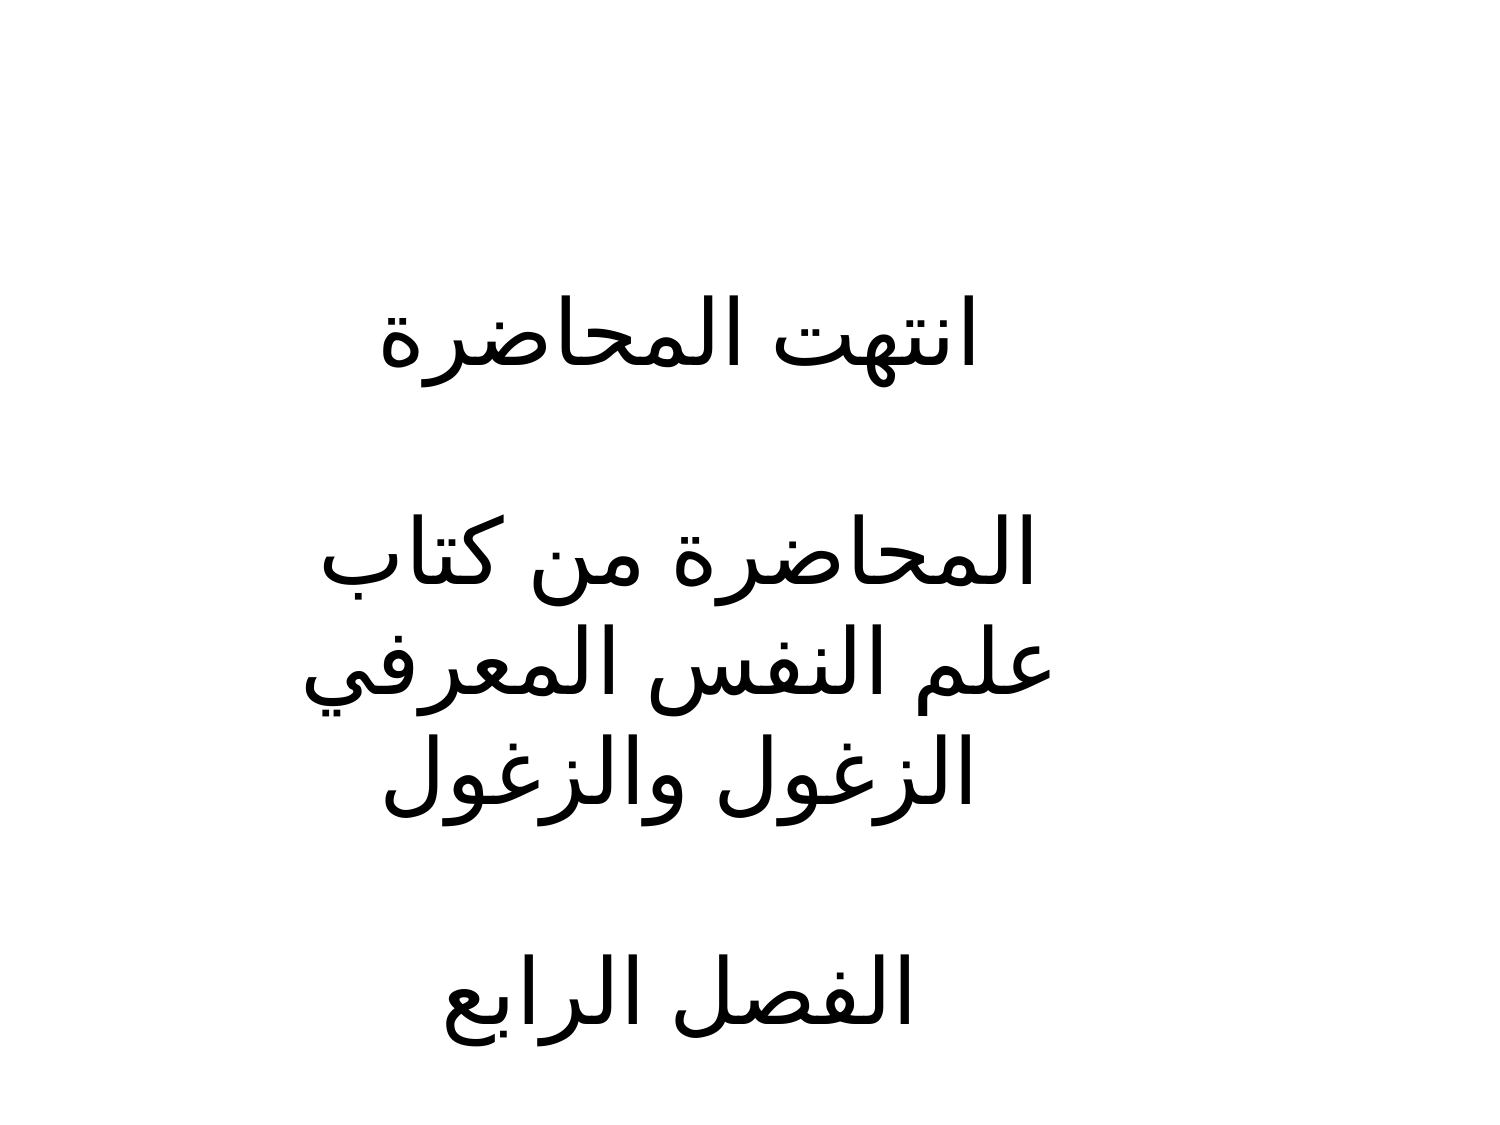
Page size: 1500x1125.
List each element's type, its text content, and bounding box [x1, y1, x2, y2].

title انتهت المحاضرة المحاضرة من كتاب علم النفس المعرفي الزغول والزغول الفصل الرابع [0, 45, 1425, 1125]
